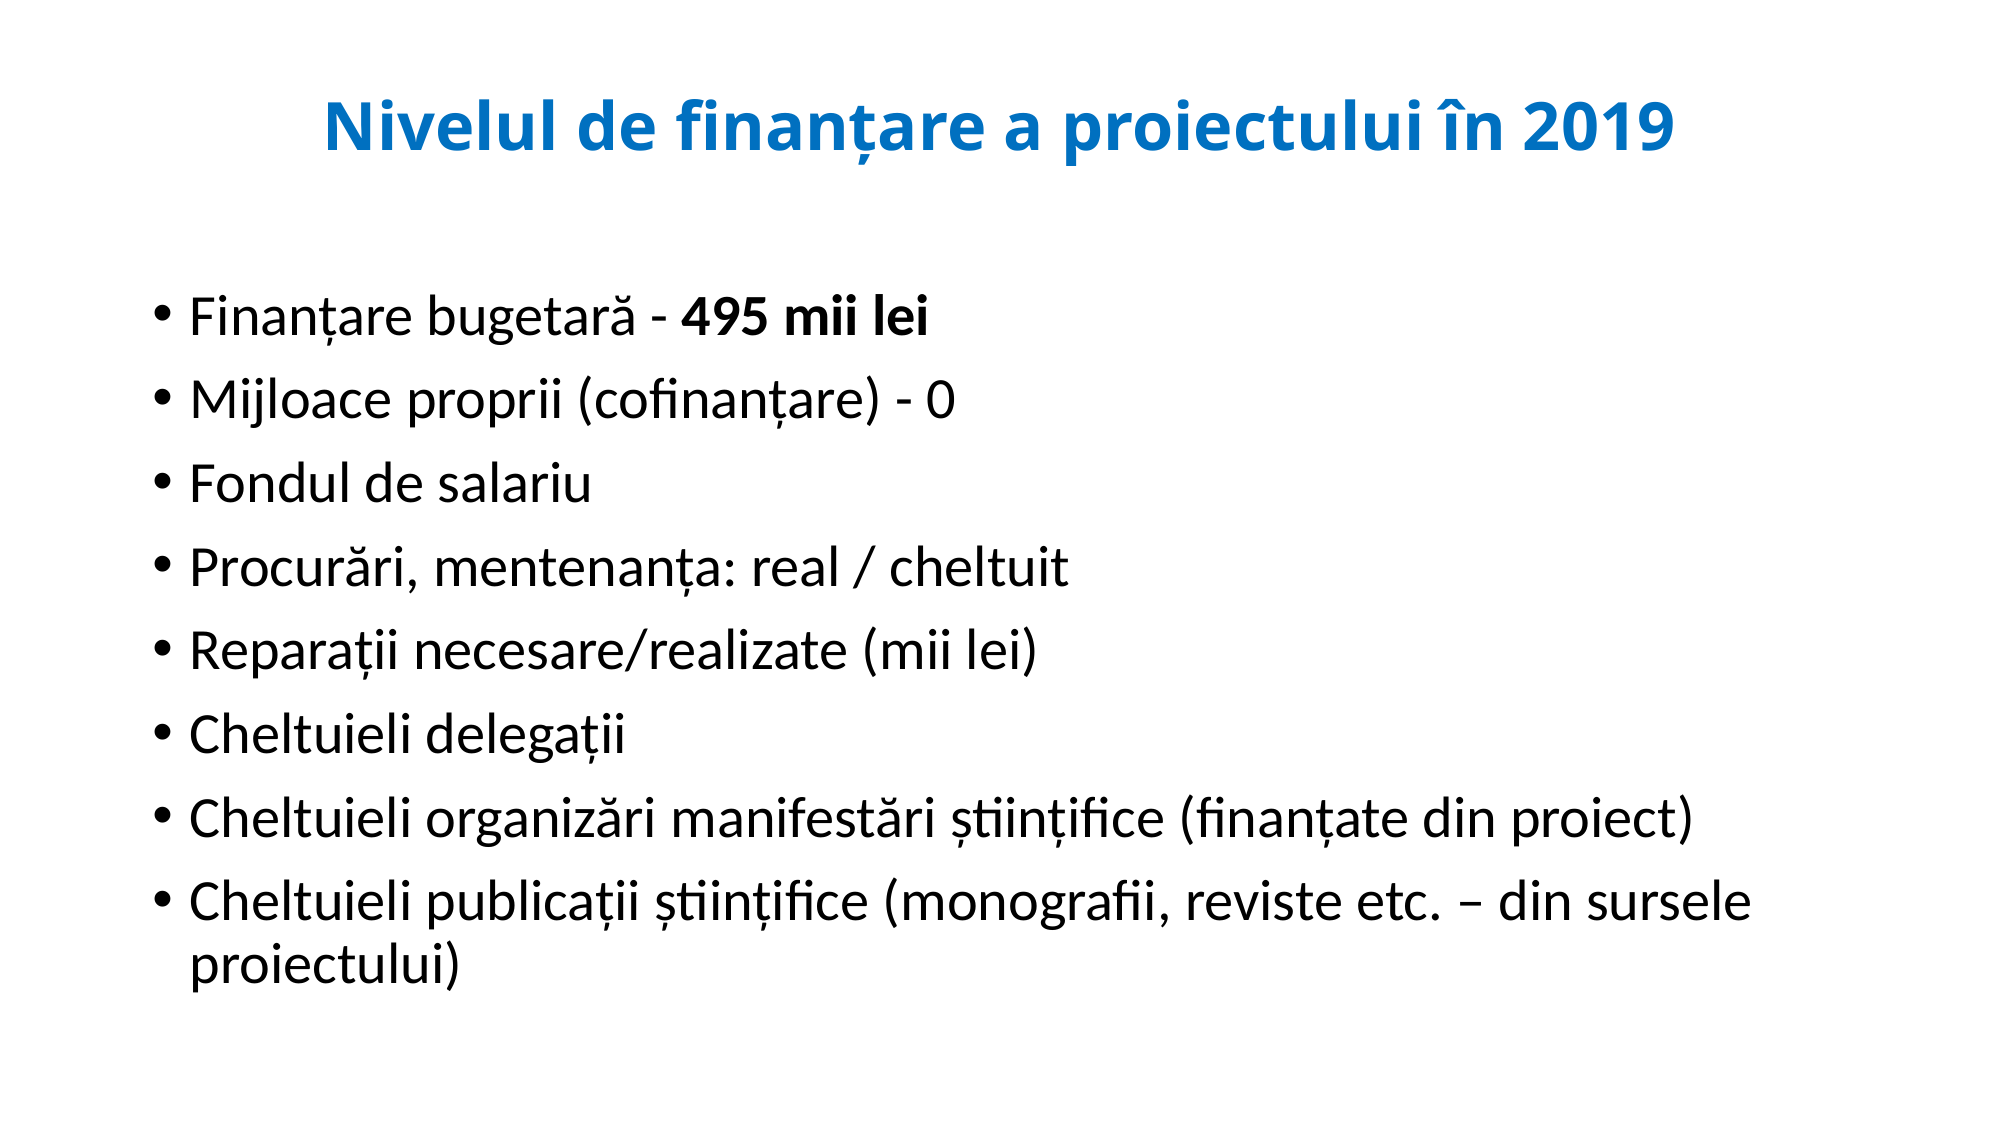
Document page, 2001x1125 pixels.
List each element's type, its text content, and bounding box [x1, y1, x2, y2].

title Nivelul de finanțare a proiectului în 2019 [137, 59, 1863, 199]
list Finanţare bugetară - 495 mii lei Mijloace proprii (cofinanțare) - 0 Fondul de salariu Procurări, mentenanța: real / cheltuit Reparații necesare/realizate (mii lei) Cheltuieli delegații Cheltuieli organizări manifestări științifice (finanțate din proiect) Cheltuieli publicații științifice (monografii, reviste etc. – din sursele proiectului) [137, 277, 1863, 1064]
